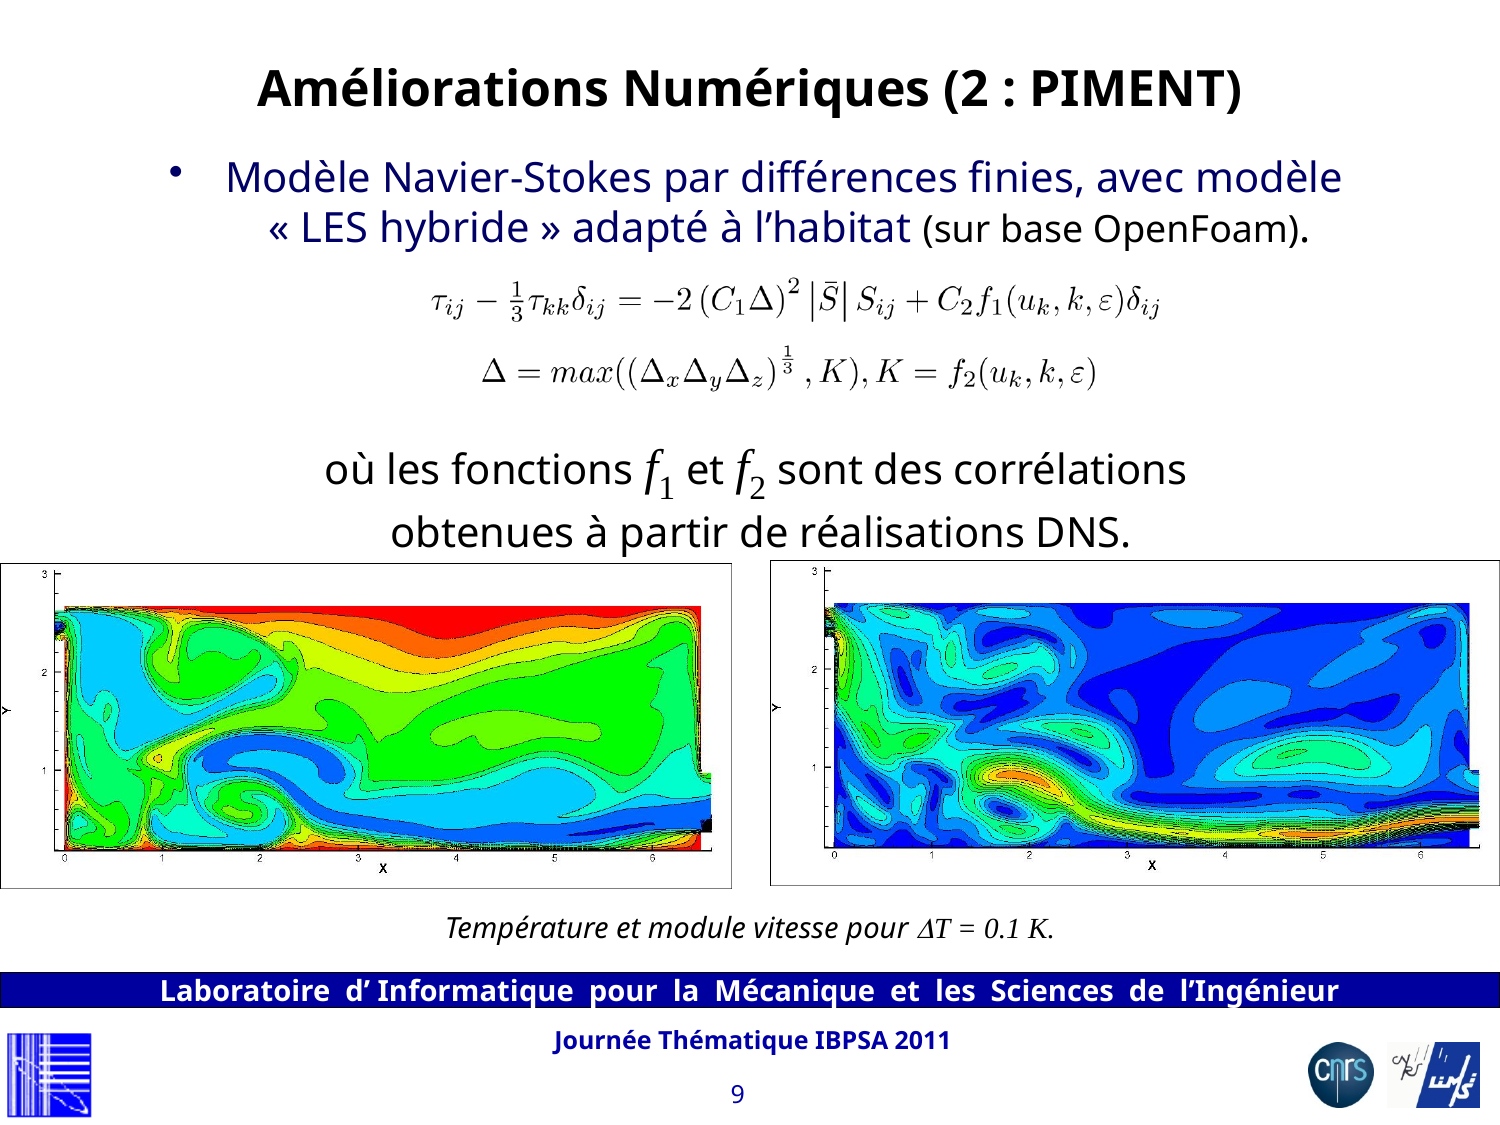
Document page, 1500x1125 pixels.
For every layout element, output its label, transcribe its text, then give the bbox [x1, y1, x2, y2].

picture [1308, 1042, 1374, 1108]
text_box où les fonctions f1 et f2 sont des corrélations obtenues à partir de réalisations DNS. [23, 418, 1500, 619]
title Améliorations Numériques (2 : PIMENT) [0, 1, 1500, 161]
picture [1387, 1042, 1480, 1108]
picture [479, 343, 1098, 393]
list Modèle Navier-Stokes par différences finies, avec modèle « LES hybride » adapté à l’habitat (sur base OpenFoam). [23, 143, 1500, 348]
text_box Température et module vitesse pour DT = 0.1 K. [0, 901, 1500, 969]
slide_number 9 [562, 1065, 913, 1125]
picture [6, 1032, 93, 1119]
picture [0, 563, 732, 890]
footer Journée Thématique IBPSA 2011 [445, 1016, 1062, 1060]
picture [769, 560, 1500, 886]
picture [428, 274, 1161, 324]
